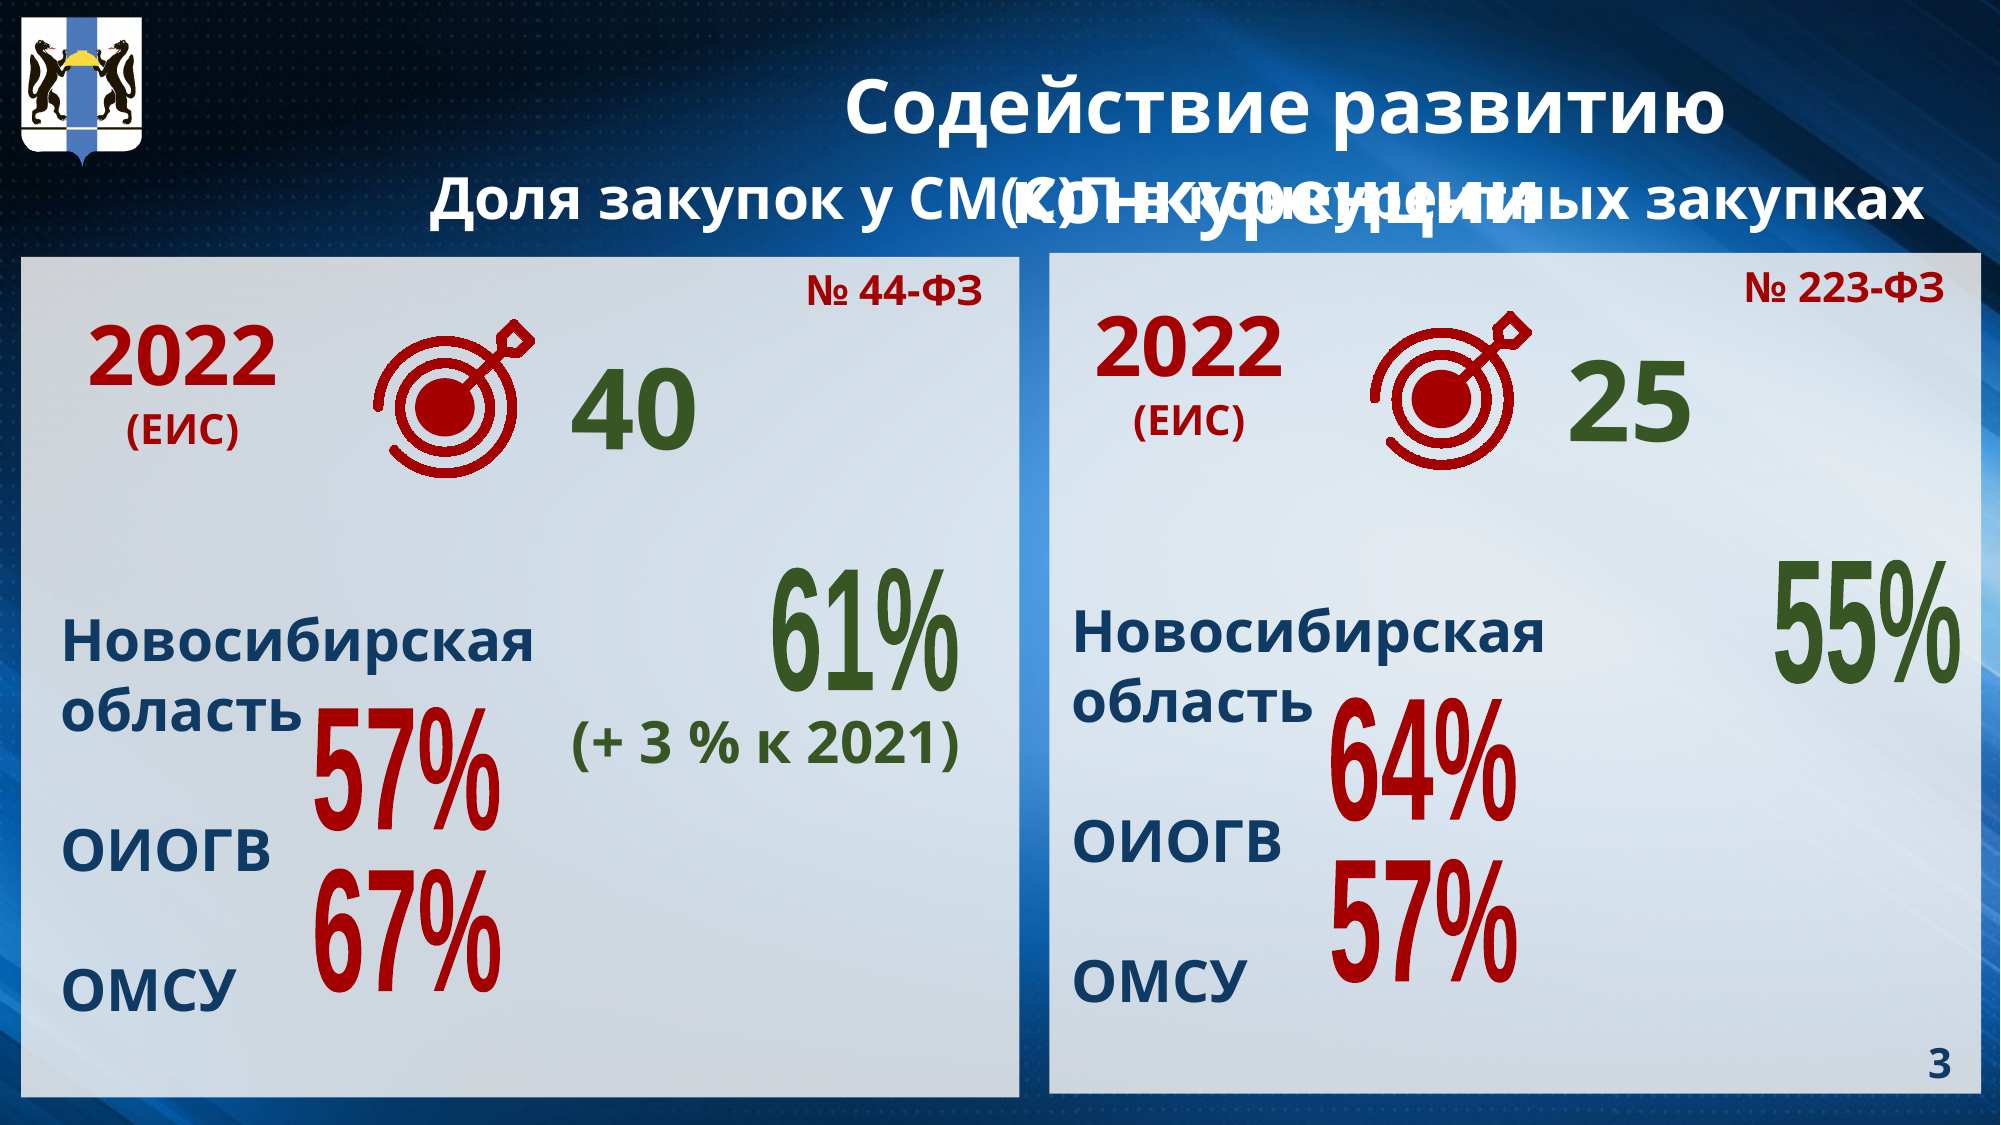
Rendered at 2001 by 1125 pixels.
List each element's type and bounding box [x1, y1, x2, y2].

picture [0, 0, 2000, 1125]
text_box [372, 318, 733, 481]
text_box [1369, 310, 1729, 473]
